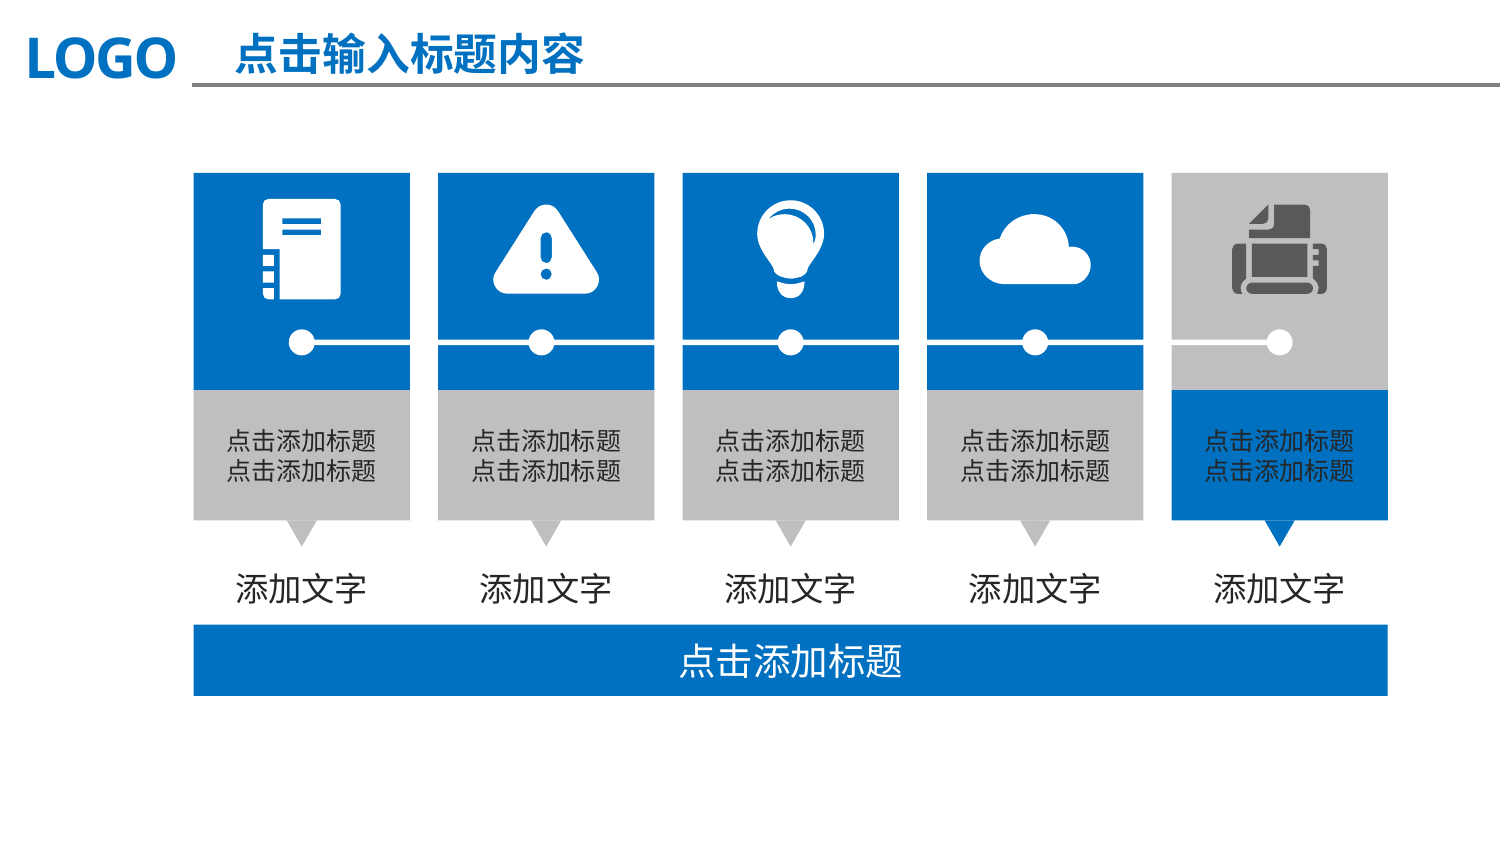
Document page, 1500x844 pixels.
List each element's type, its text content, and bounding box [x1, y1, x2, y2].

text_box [288, 329, 1293, 356]
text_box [1232, 204, 1328, 295]
text_box [1262, 518, 1297, 549]
text_box 点击输入标题内容 [207, 20, 613, 85]
text_box [1018, 518, 1053, 549]
text_box [436, 363, 656, 388]
text_box 添加文字 [1202, 562, 1358, 614]
text_box 点击添加标题 点击添加标题 [925, 388, 1145, 523]
text_box 点击添加标题 点击添加标题 [680, 388, 901, 523]
text_box 添加文字 [224, 562, 380, 614]
text_box 添加文字 [957, 562, 1113, 614]
text_box [529, 518, 564, 549]
text_box [284, 518, 319, 549]
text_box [756, 200, 825, 299]
text_box [192, 171, 412, 389]
text_box [773, 518, 808, 549]
text_box [680, 171, 901, 327]
text_box [436, 171, 656, 327]
text_box [680, 363, 901, 389]
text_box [262, 198, 341, 300]
text_box [979, 214, 1091, 285]
text_box 添加文字 [713, 562, 869, 614]
text_box [493, 204, 600, 294]
text_box [925, 363, 1145, 388]
text_box 添加文字 [468, 562, 624, 614]
text_box 点击添加标题 [191, 623, 1390, 698]
text_box 点击添加标题 点击添加标题 [436, 388, 656, 523]
text_box [1169, 171, 1390, 389]
text_box 点击添加标题 点击添加标题 [192, 388, 412, 523]
text_box 点击添加标题 点击添加标题 [1169, 388, 1390, 523]
text_box [925, 171, 1145, 327]
